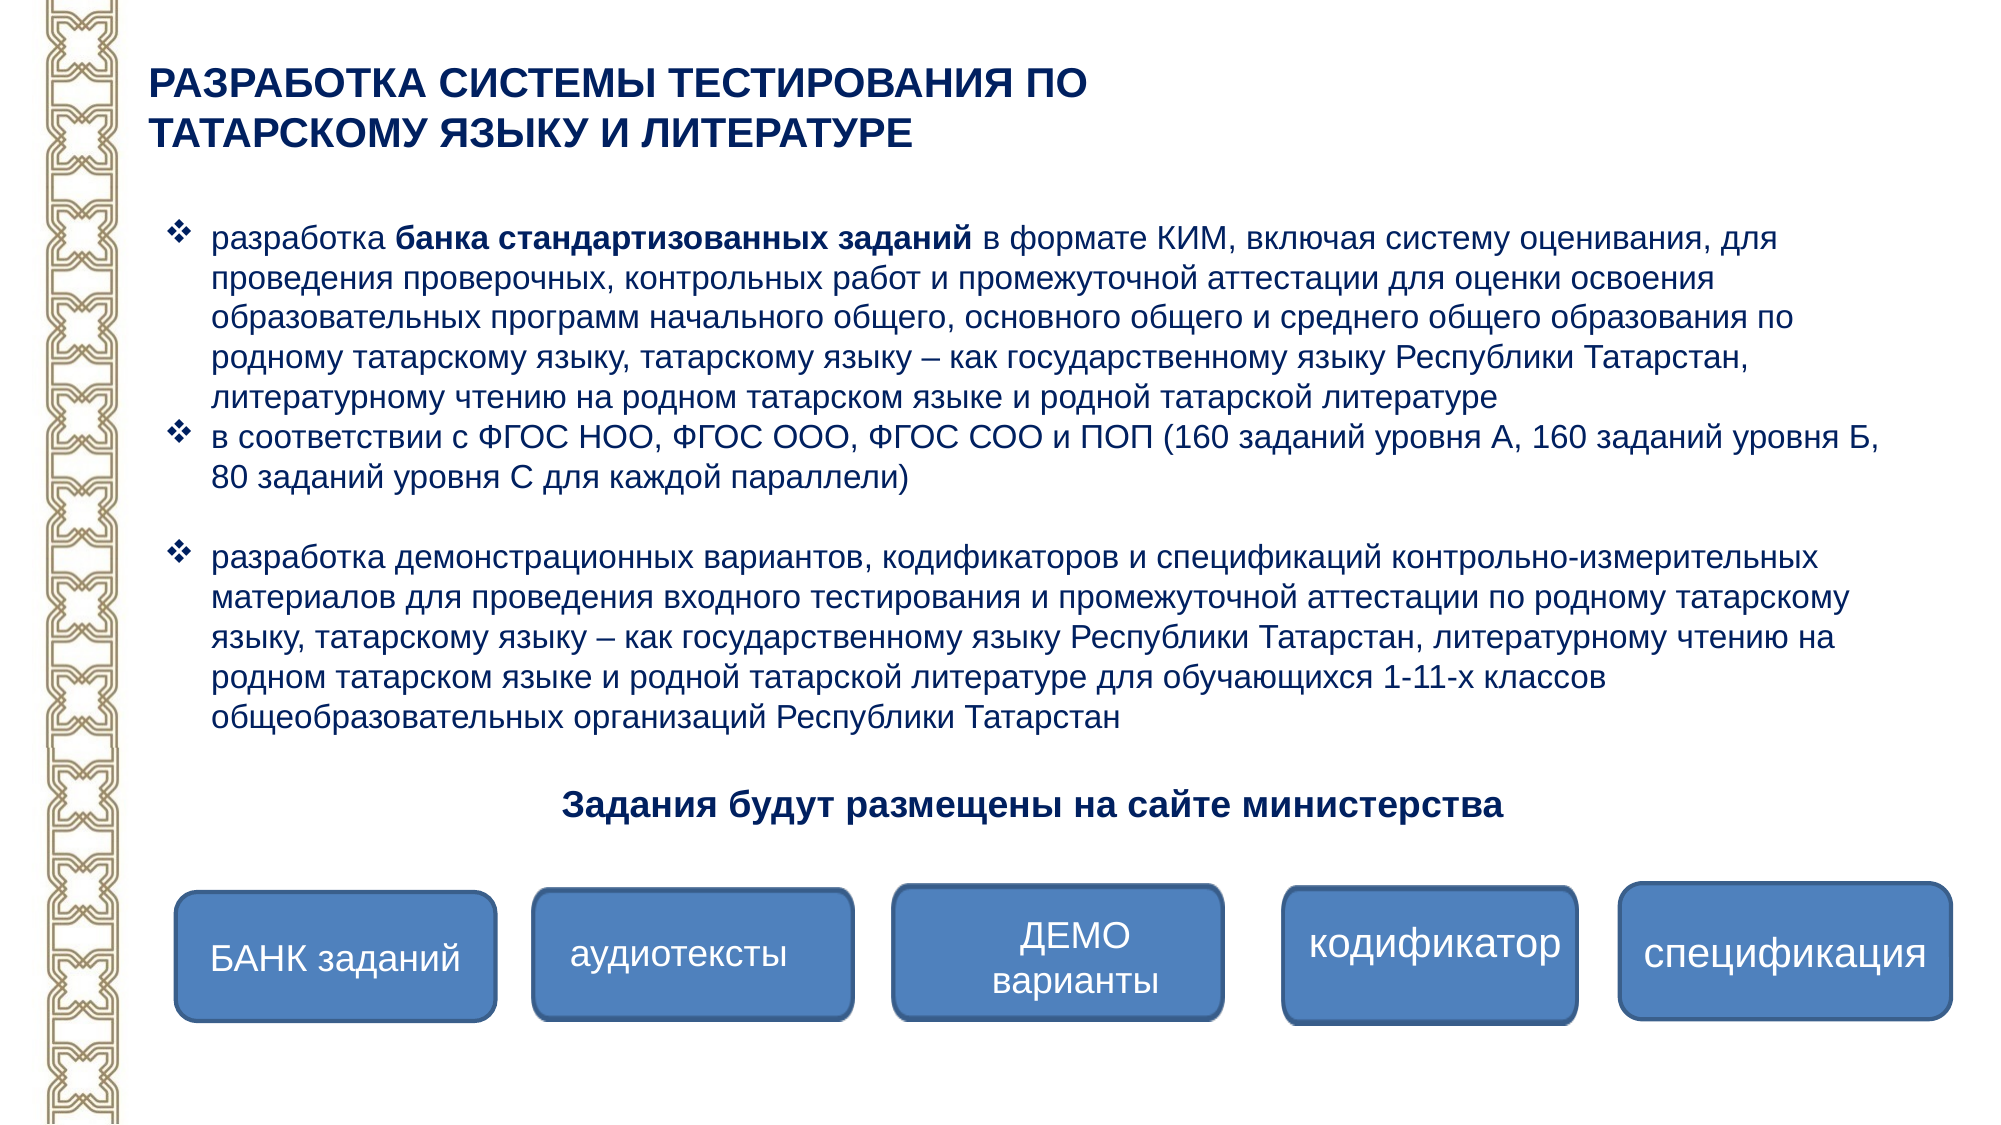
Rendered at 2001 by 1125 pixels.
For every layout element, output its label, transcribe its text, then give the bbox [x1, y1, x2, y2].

text_box БАНК заданий [173, 889, 498, 1024]
text_box [891, 833, 1927, 972]
text_box разработка банка стандартизованных заданий в формате КИМ, включая систему оценивания, для проведения проверочных, контрольных работ и промежуточной аттестации для оценки освоения образовательных программ начального общего, основного общего и среднего общего образования по родному татарскому языку, татарскому языку – как государственному языку Республики Татарстан, литературному чтению на родном татарском языке и родной татарской литературе в соответствии с ФГОС НОО, ФГОС ООО, ФГОС СОО и ПОП (160 заданий уровня А, 160 заданий уровня Б, 80 заданий уровня С для каждой параллели) разработка демонстрационных вариантов, кодификаторов и спецификаций контрольно-измерительных материалов для проведения входного тестирования и промежуточной аттестации по родному татарскому языку, татарскому языку – как государственному языку Республики Татарстан, литературному чтению на родном татарском языке и родной татарской литературе для обучающихся 1-11-х классов общеобразовательных организаций Республики Татарстан Задания будут размещены на сайте министерства [149, 208, 1927, 833]
text_box РАЗРАБОТКА СИСТЕМЫ ТЕСТИРОВАНИЯ ПО ТАТАРСКОМУ ЯЗЫКУ И ЛИТЕРАТУРЕ [133, 48, 1134, 163]
picture [0, 0, 2001, 1125]
text_box спецификация [1617, 881, 1954, 1022]
